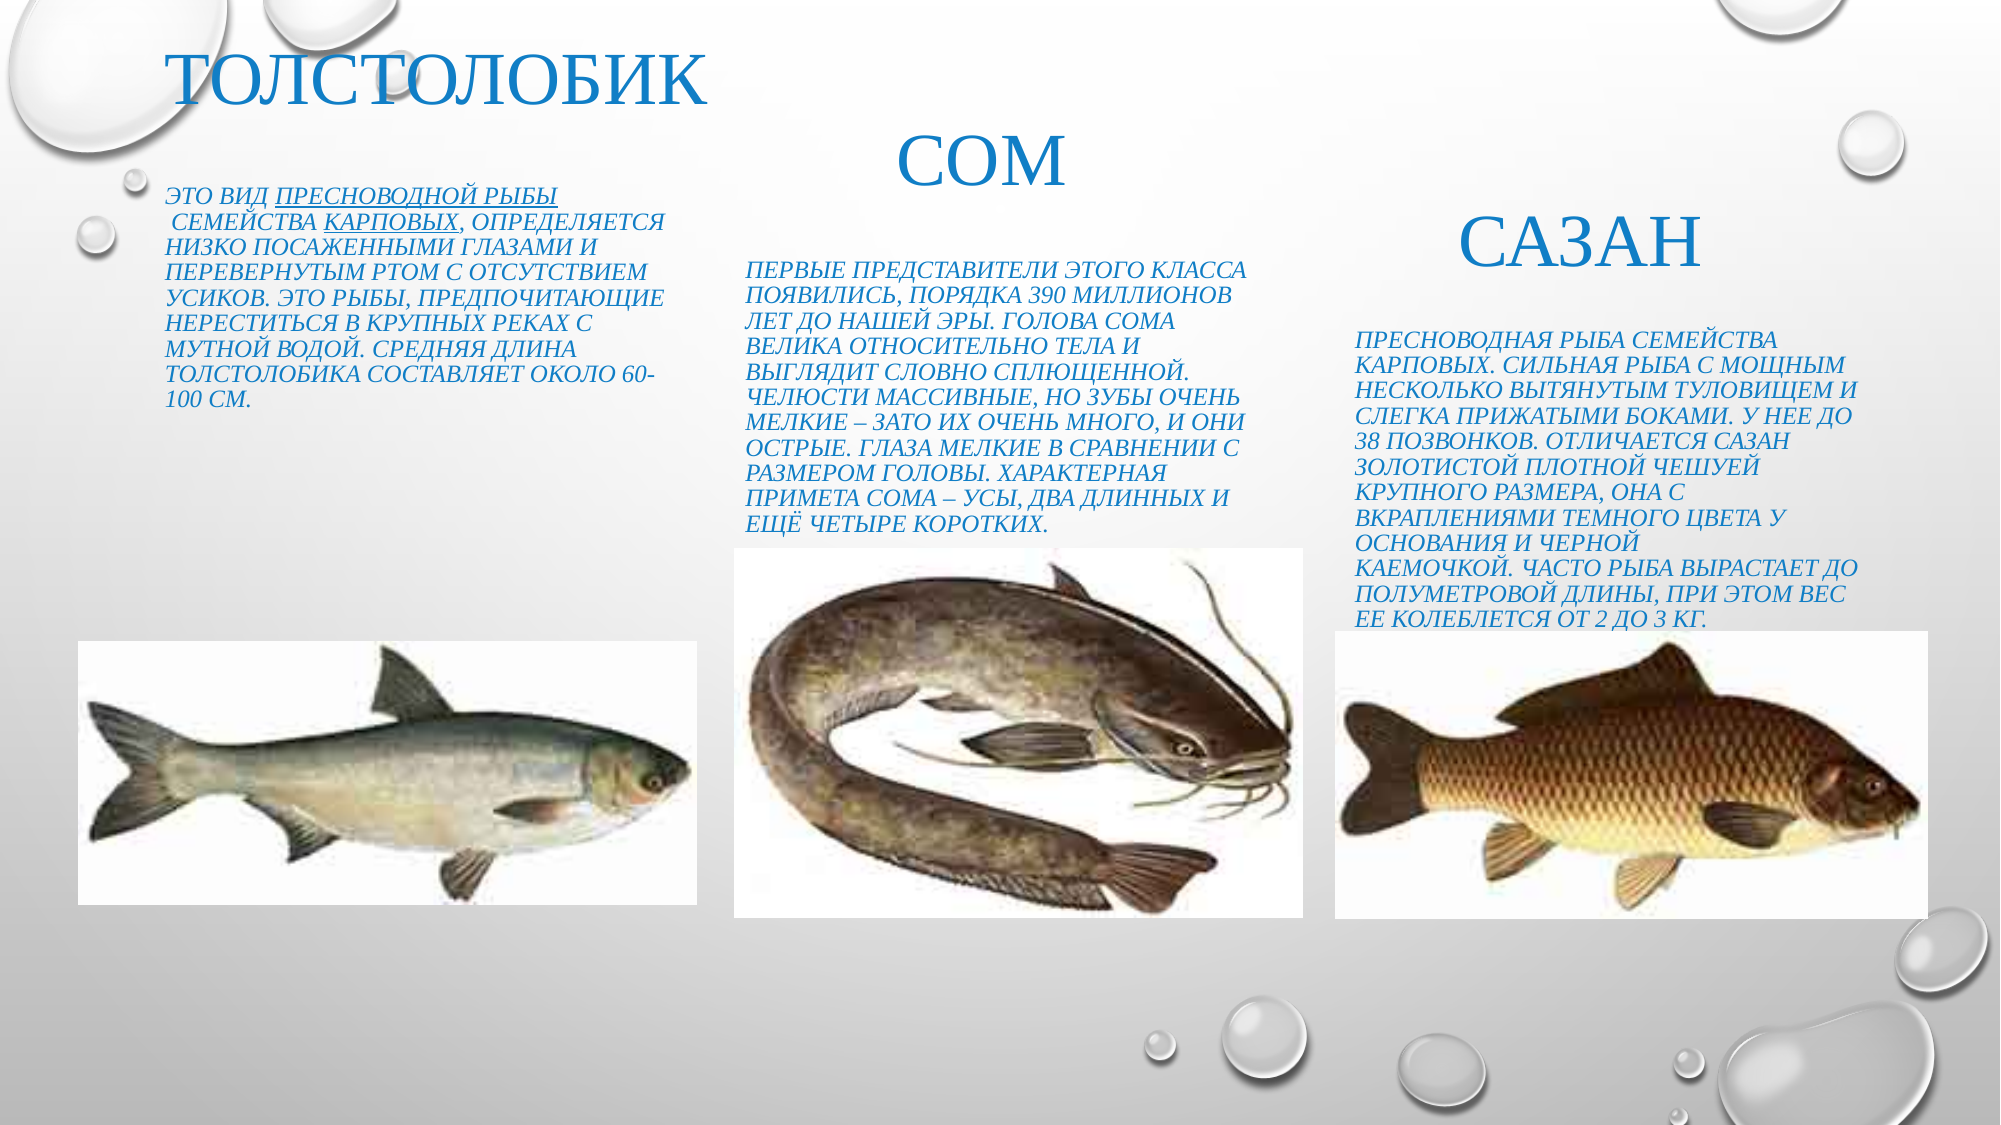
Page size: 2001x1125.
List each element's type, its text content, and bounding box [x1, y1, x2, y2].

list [1334, 631, 1928, 919]
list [78, 641, 697, 905]
list это вид пресноводной рыбы семейства карповых, Определяется низко посаженными глазами и перевернутым ртом с отсутствием усиков. Это рыбы, предпочитающие нереститься в крупных реках с мутной водой. Средняя длина толстолобика составляет около 60-100 см. [149, 134, 692, 421]
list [734, 547, 1303, 919]
picture [0, 0, 2000, 1125]
title Толстолобик Сом Сазан [149, 43, 1851, 279]
list первые представители этого класса появились, порядка 390 миллионов лет до нашей эры. Голова сома велика относительно тела и выглядит словно сплющенной. Челюсти массивные, но зубы очень мелкие – зато их очень много, и они острые. Глаза мелкие в сравнении с размером головы. Характерная примета сома – усы, два длинных и ещё четыре коротких. [730, 258, 1271, 545]
list пресноводная рыба семейства карповых. Сильная рыба с мощным несколько вытянутым туловищем и слегка прижатыми боками. У нее до 38 позвонков. Отличается сазан золотистой плотной чешуей крупного размера, она с вкраплениями темного цвета у основания и черной каемочкой. Часто рыба вырастает до полуметровой длины, при этом вес ее колеблется от 2 до 3 кг. [1339, 317, 1882, 630]
